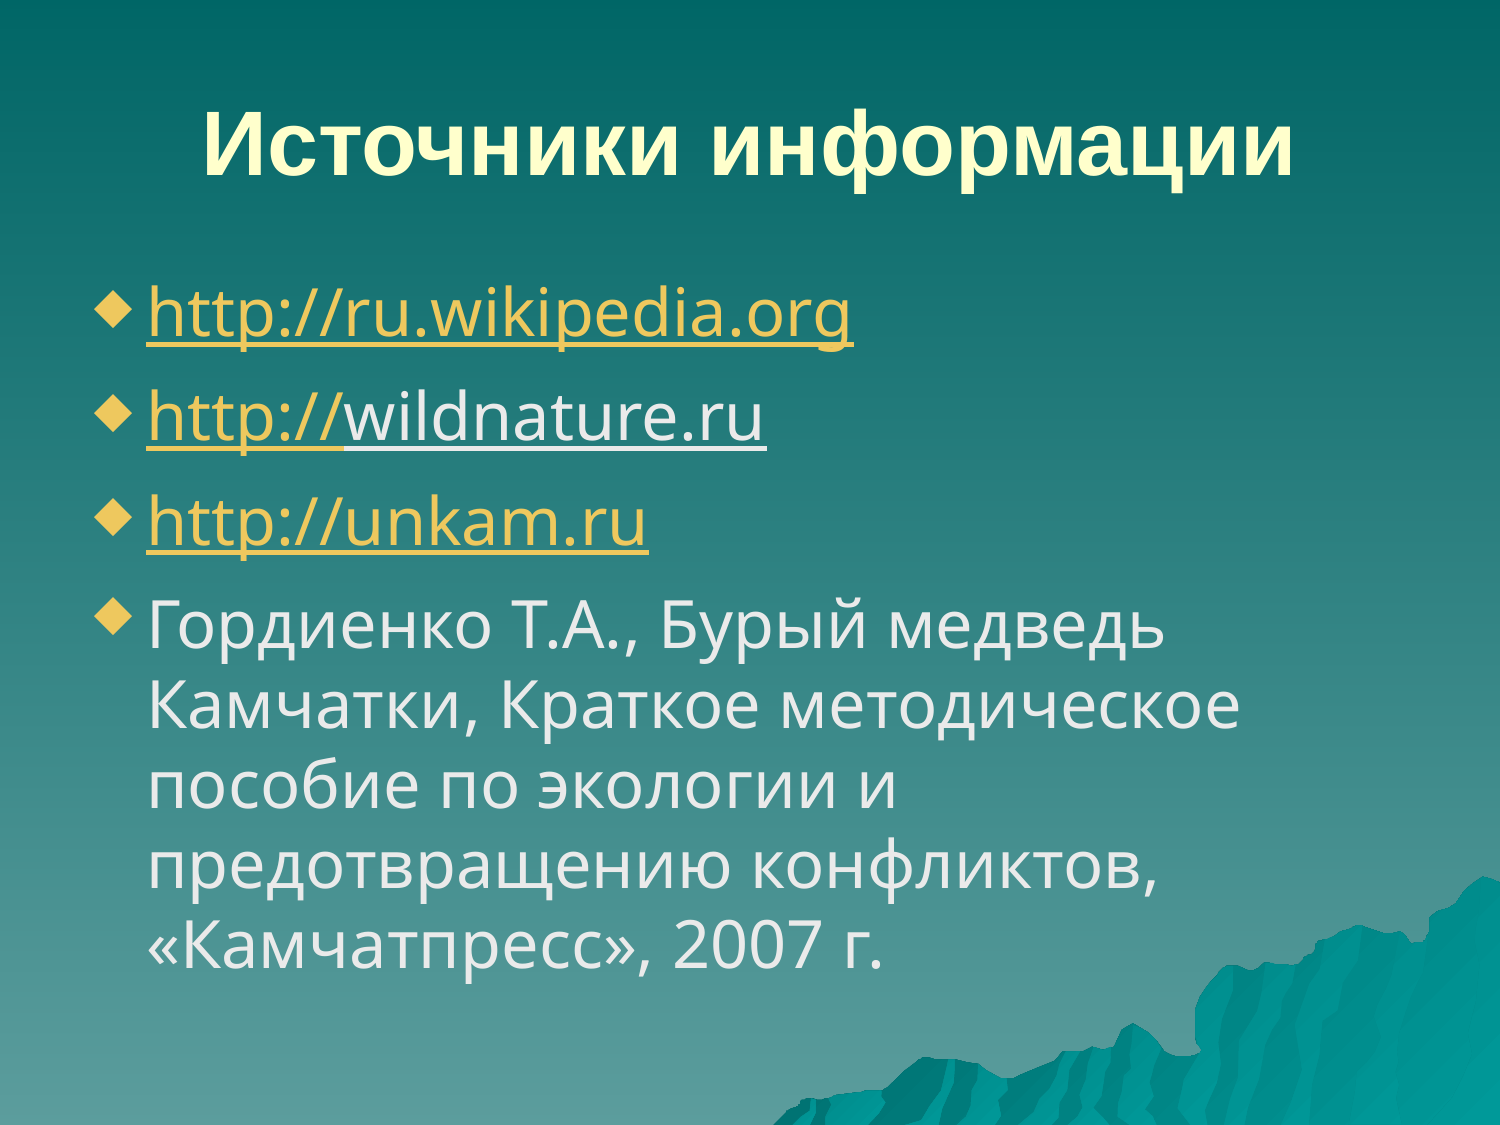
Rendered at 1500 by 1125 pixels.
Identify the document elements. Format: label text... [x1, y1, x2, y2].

list http://ru.wikipedia.org http://wildnature.ru http://unkam.ru Гордиенко Т.А., Бурый медведь Камчатки, Краткое методическое пособие по экологии и предотвращению конфликтов, «Камчатпресс», 2007 г. [74, 262, 1426, 1006]
title Источники информации [74, 45, 1426, 233]
